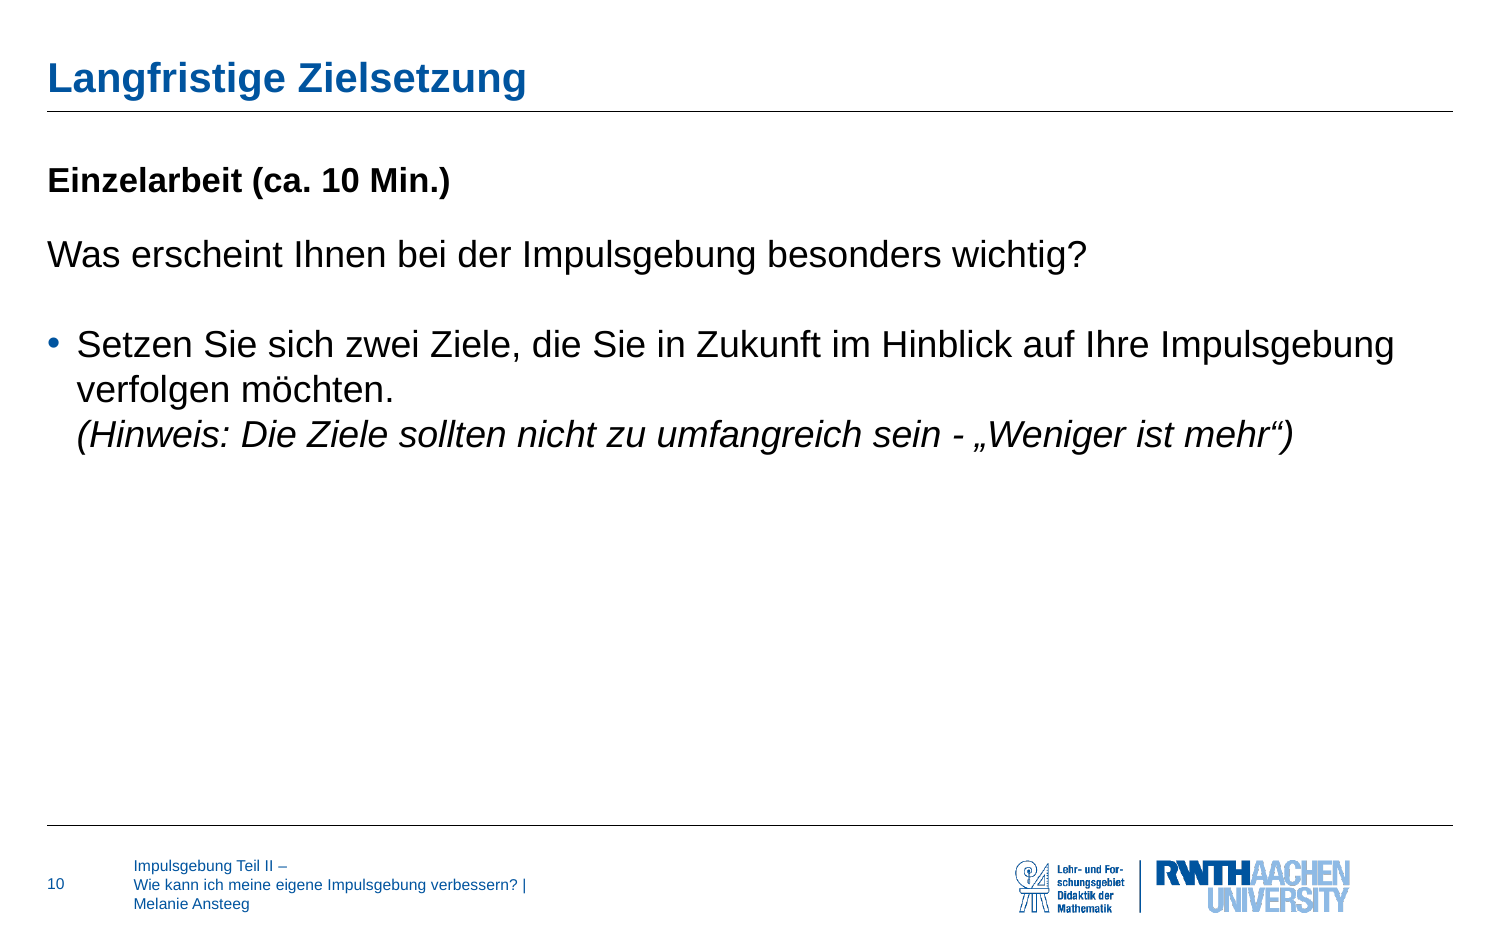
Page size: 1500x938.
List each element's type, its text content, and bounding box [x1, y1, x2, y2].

picture [999, 834, 1365, 938]
title Langfristige Zielsetzung [47, 27, 1453, 102]
list Einzelarbeit (ca. 10 Min.) [47, 157, 1453, 192]
list Was erscheint Ihnen bei der Impulsgebung besonders wichtig? Setzen Sie sich zwei Ziele, die Sie in Zukunft im Hinblick auf Ihre Impulsgebung verfolgen möchten. (Hinweis: Die Ziele sollten nicht zu umfangreich sein - „Weniger ist mehr“) [47, 230, 1453, 667]
